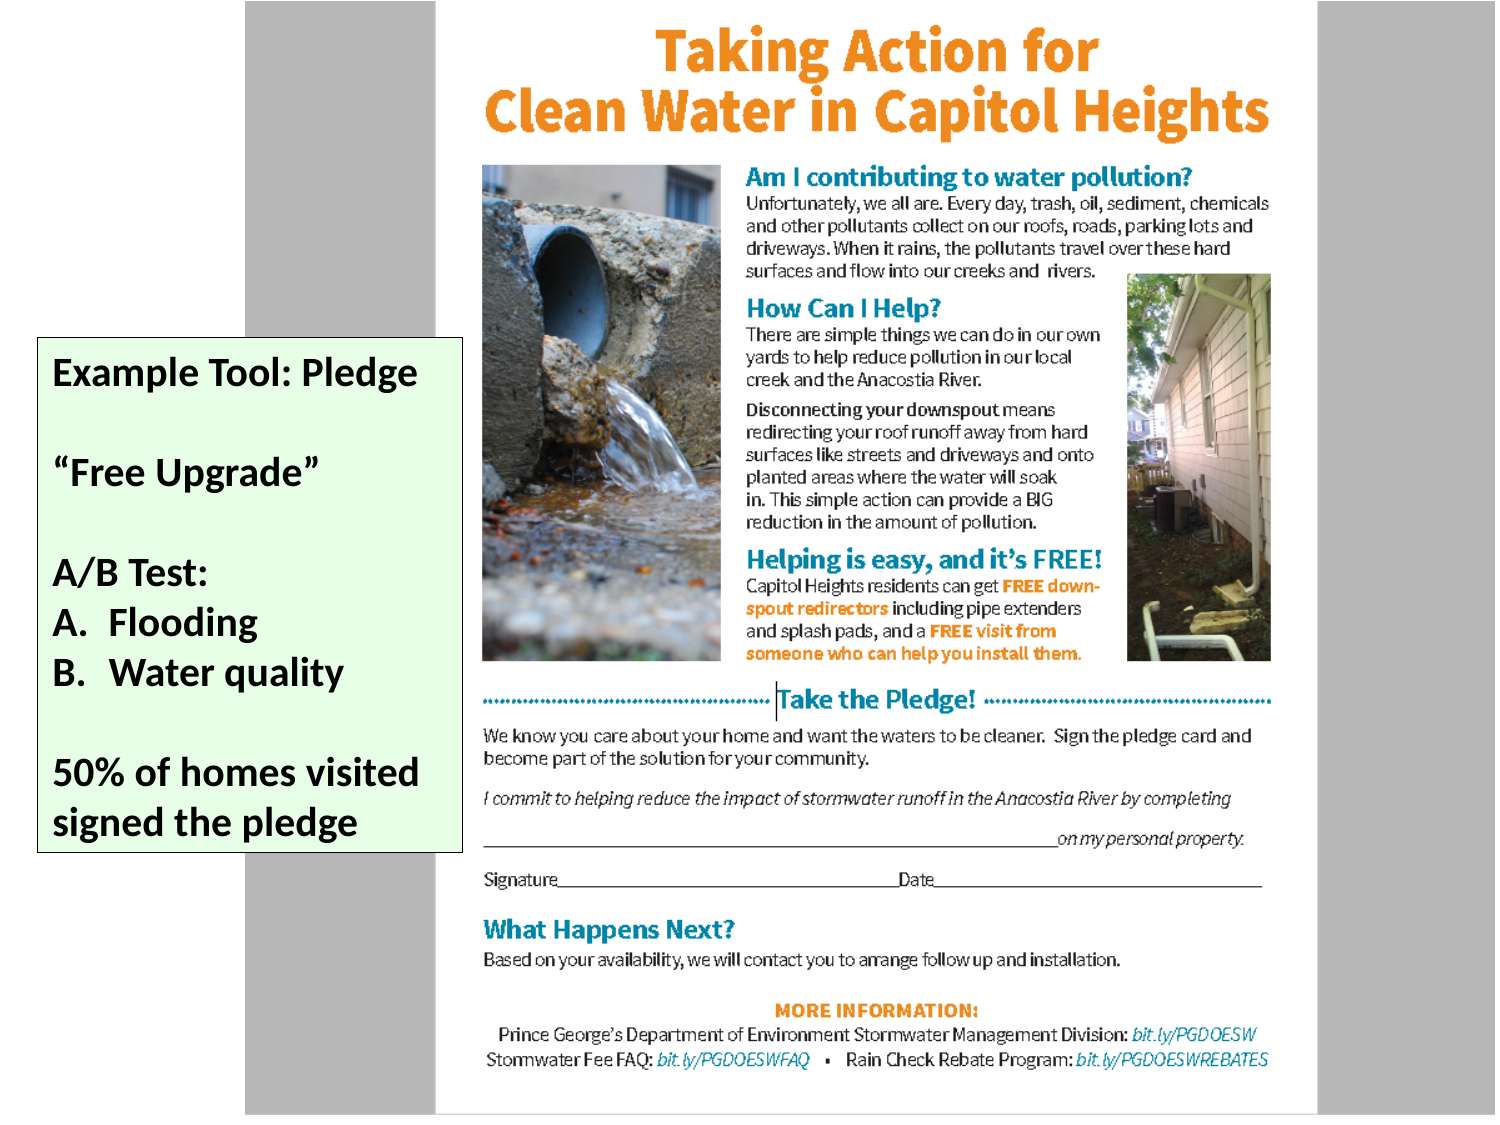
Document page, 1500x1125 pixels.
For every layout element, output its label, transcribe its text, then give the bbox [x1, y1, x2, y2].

picture [244, 1, 1496, 1125]
text_box Example Tool: Pledge “Free Upgrade” A/B Test: Flooding Water quality 50% of homes visited signed the pledge [37, 337, 239, 853]
